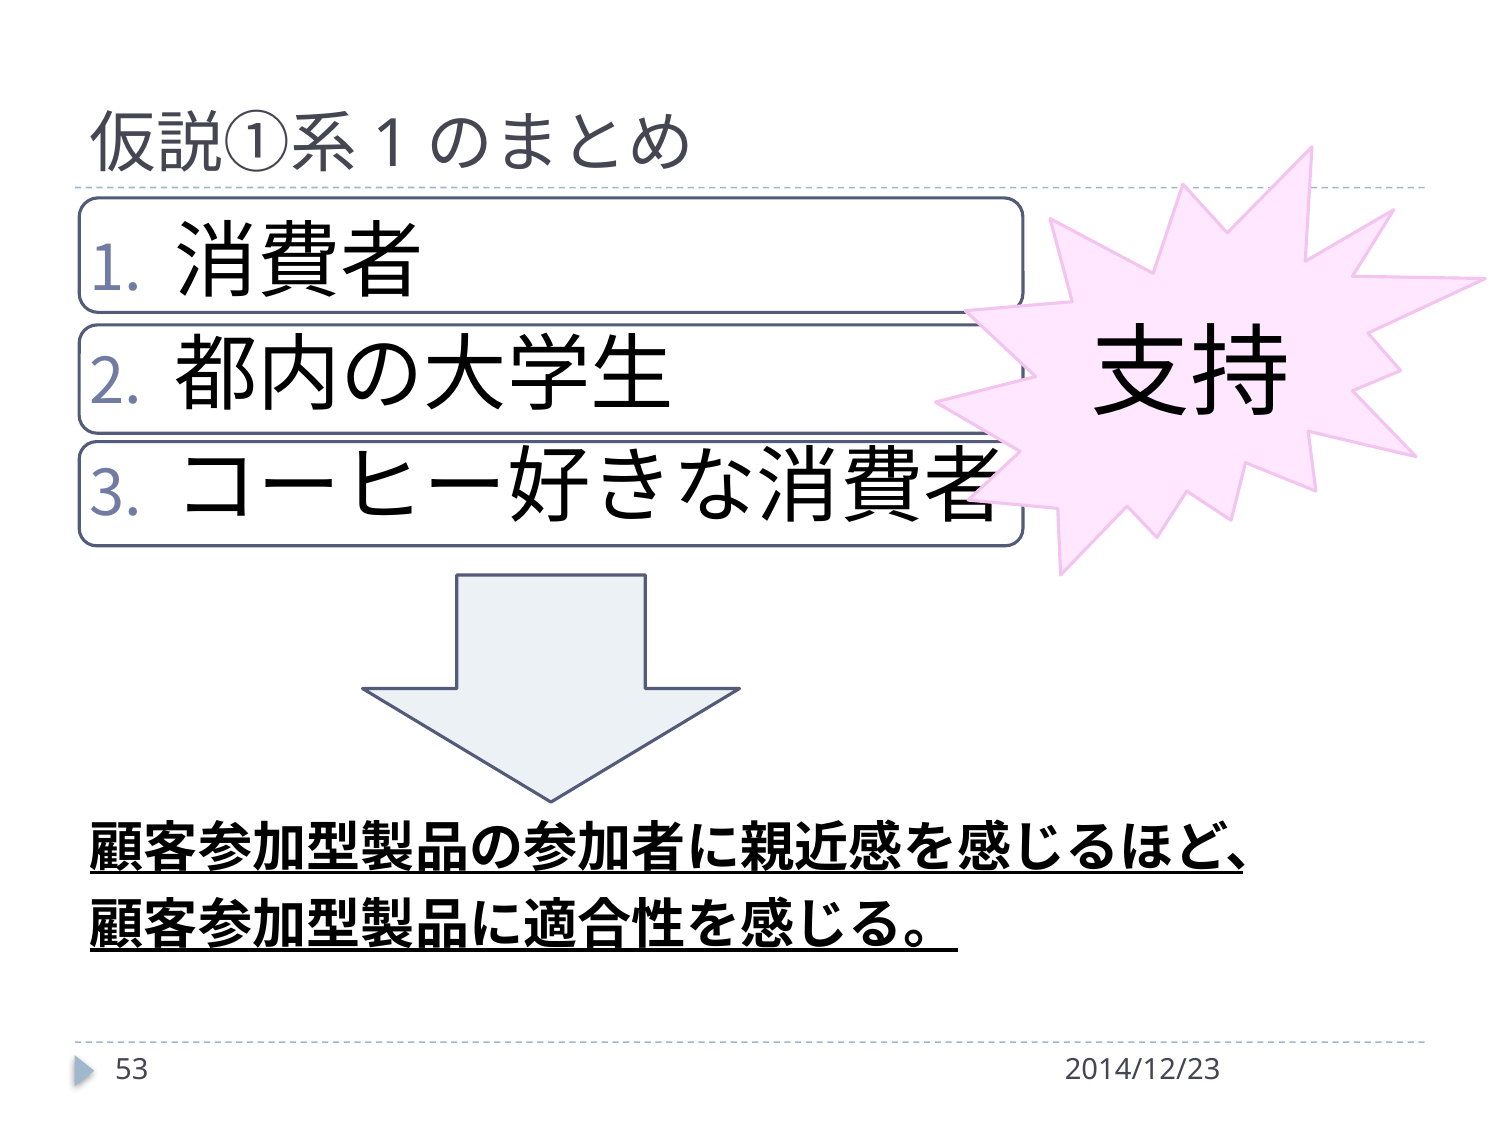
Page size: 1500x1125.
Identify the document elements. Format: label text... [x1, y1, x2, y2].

text_box [77, 440, 1025, 548]
text_box [360, 573, 742, 804]
text_box 支持 [933, 145, 1487, 577]
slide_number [1050, 1042, 1426, 1103]
list 消費者 都内の大学生 コーヒー好きな消費者 顧客参加型製品の参加者に親近感を感じるほど、 顧客参加型製品に適合性を感じる。 [75, 200, 1258, 963]
text_box [77, 196, 1025, 314]
title 仮説①系1のまとめ [75, 24, 1425, 188]
slide_number 53 [100, 1042, 426, 1103]
text_box [77, 323, 1025, 435]
